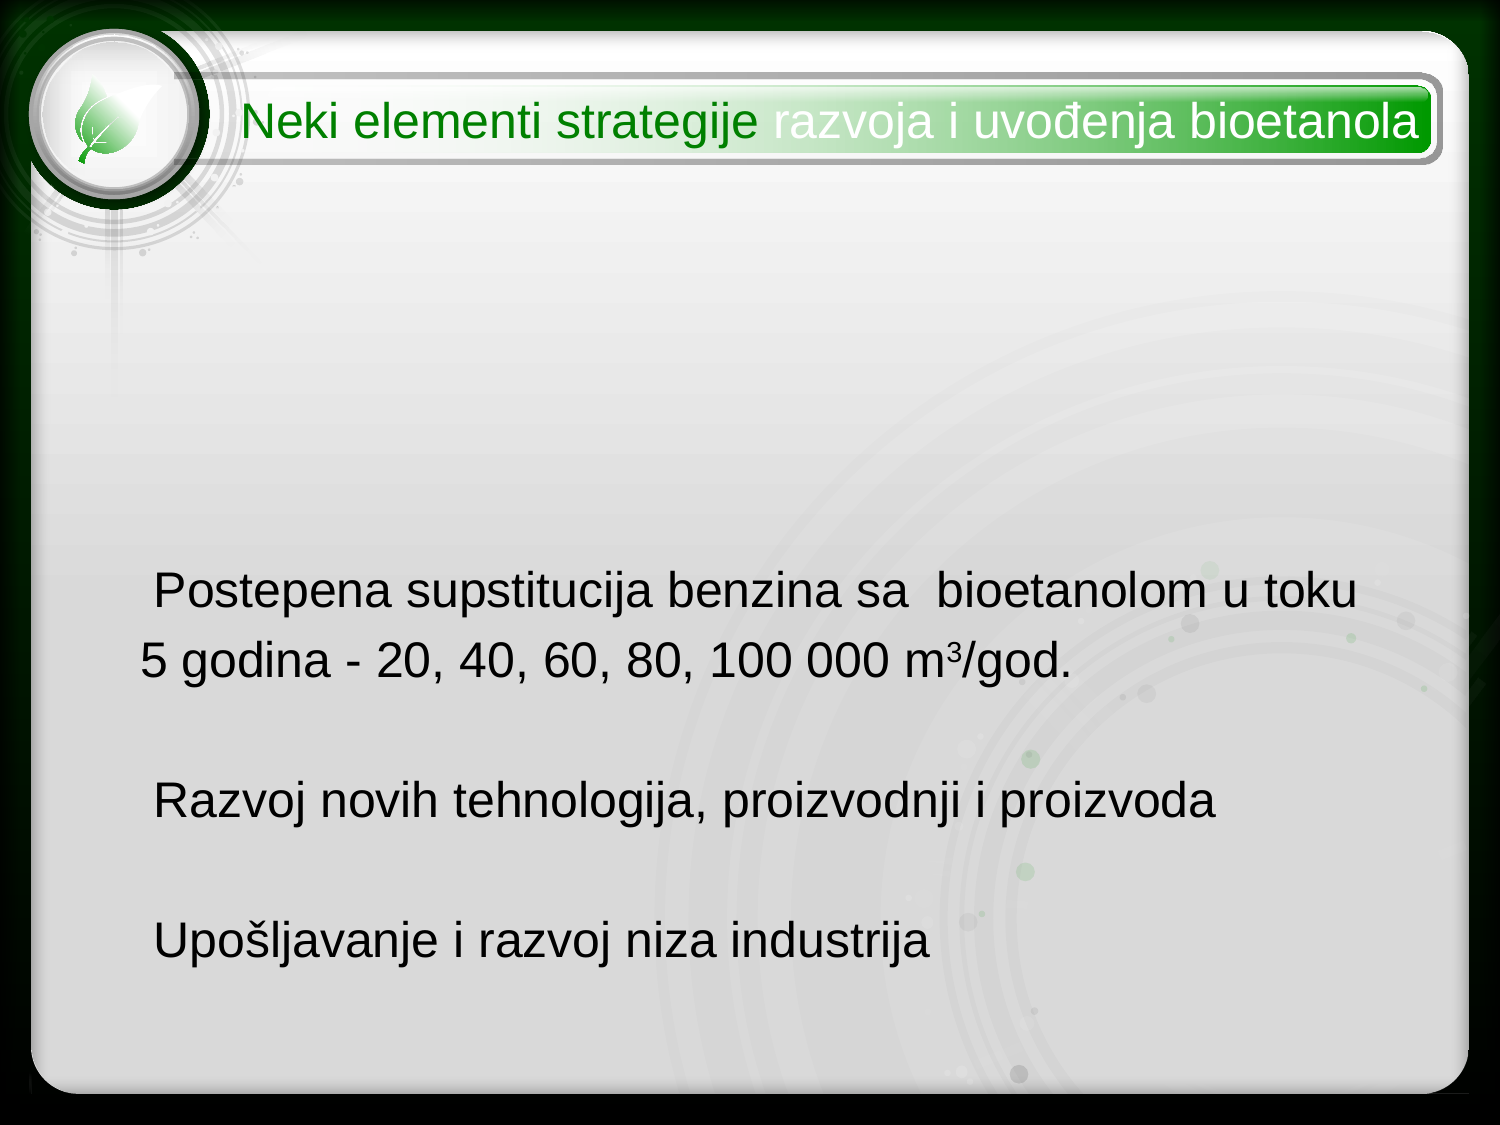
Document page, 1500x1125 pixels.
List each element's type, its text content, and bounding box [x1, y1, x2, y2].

title Neki elementi strategije razvoja i uvođenja bioetanola [224, 80, 1471, 157]
list Postepena supstitucija benzina sa bioetanolom u toku 5 godina - 20, 40, 60, 80, 100 000 m3/god. Razvoj novih tehnologija, proizvodnji i proizvoda Upošljavanje i razvoj niza industrija [124, 549, 1438, 1038]
